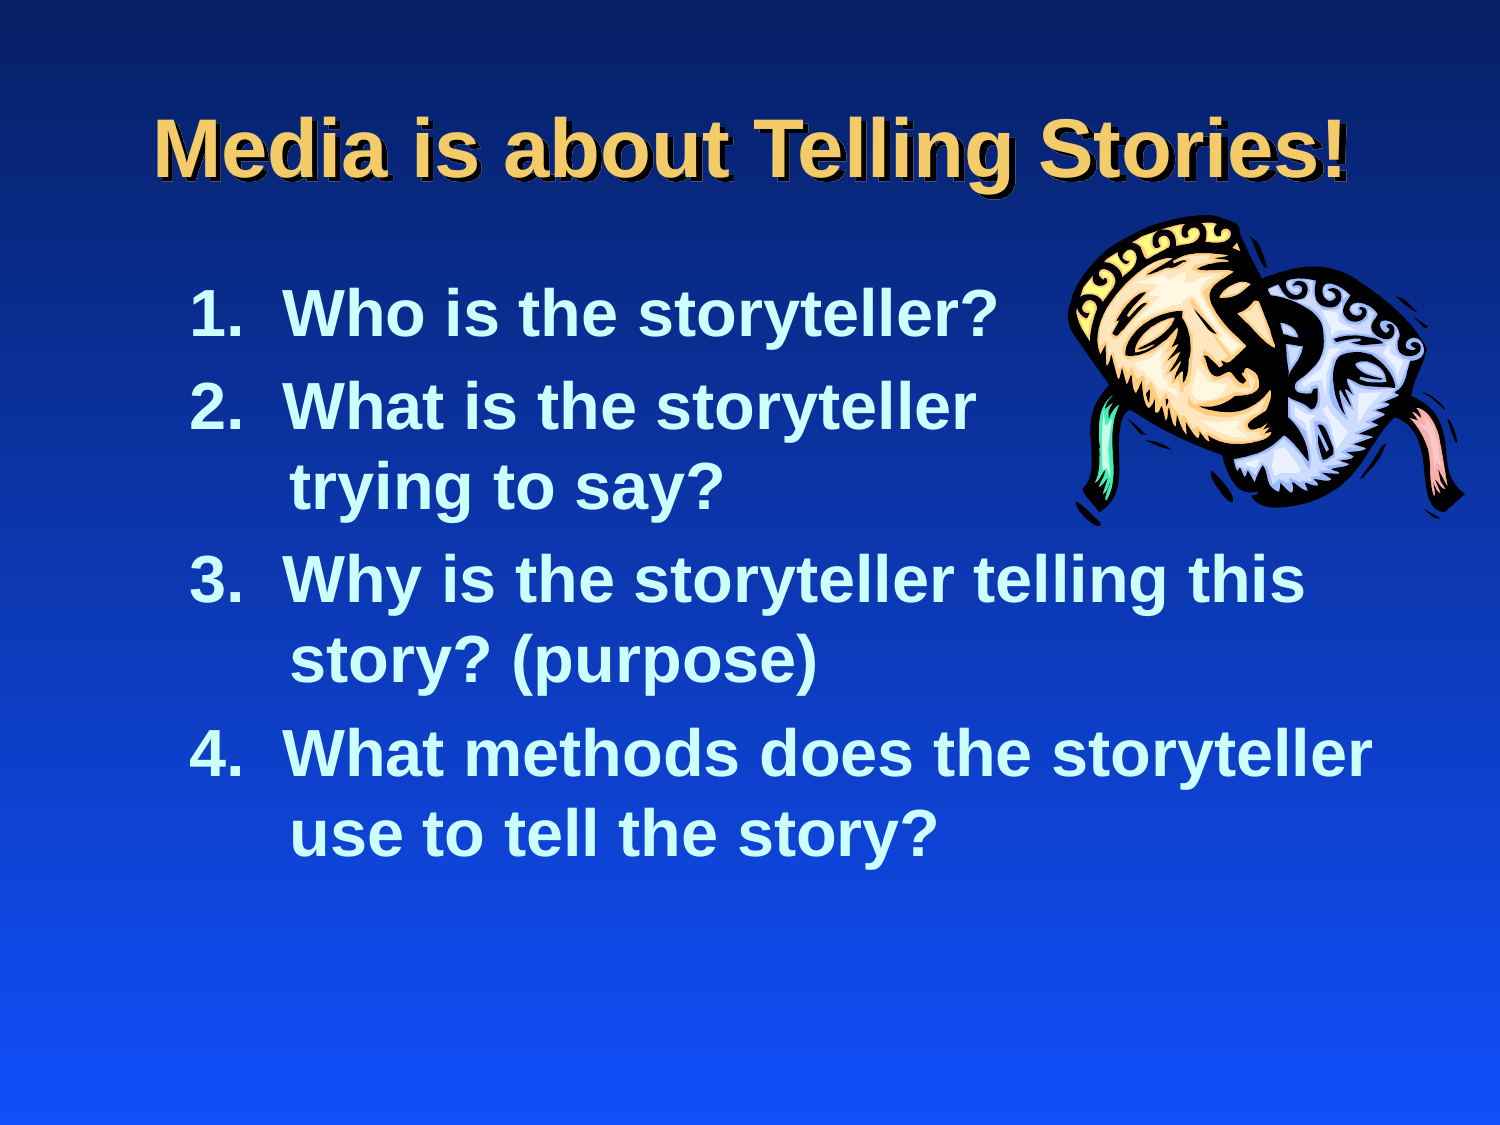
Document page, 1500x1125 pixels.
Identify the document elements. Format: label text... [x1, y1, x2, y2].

picture [1067, 212, 1469, 530]
title Media is about Telling Stories! [136, 49, 1404, 238]
list 1. Who is the storyteller? 2. What is the storyteller trying to say? 3. Why is the storyteller telling this story? (purpose) 4. What methods does the storyteller use to tell the story? [174, 261, 1454, 938]
